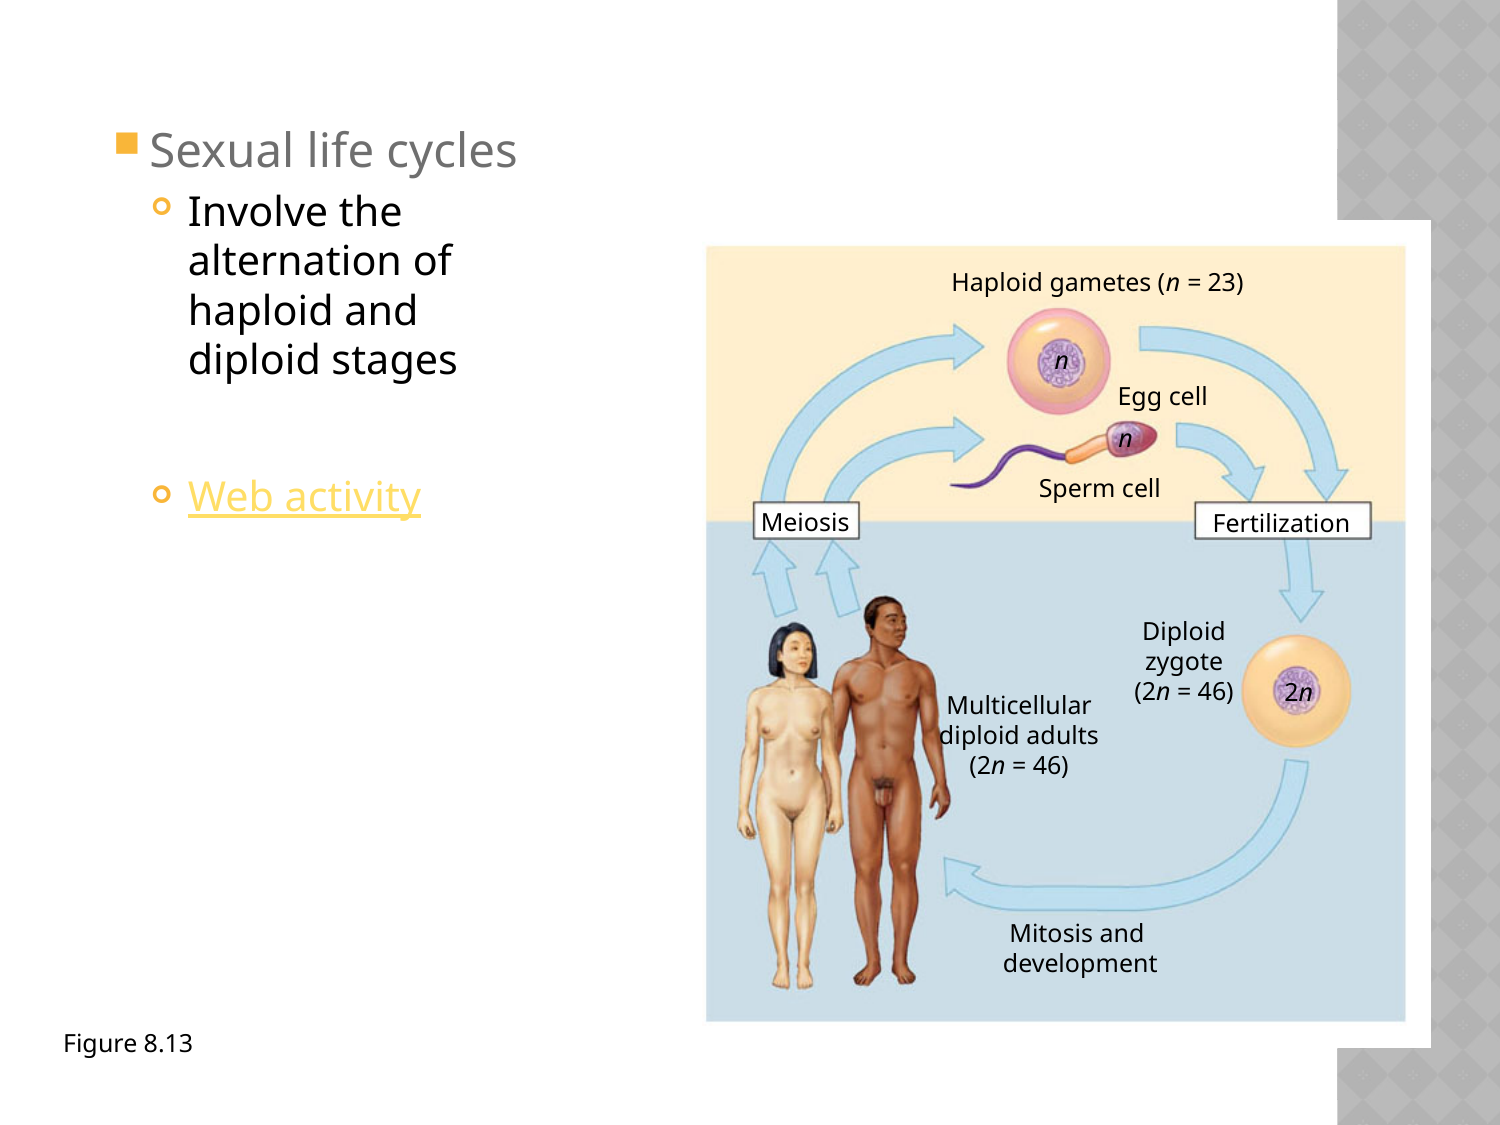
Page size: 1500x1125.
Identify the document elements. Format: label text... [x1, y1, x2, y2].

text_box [681, 220, 1432, 1049]
text_box Figure 8.13 [48, 1020, 209, 1065]
list Sexual life cycles Involve the alternation of haploid and diploid stages Web activity [50, 112, 1450, 538]
